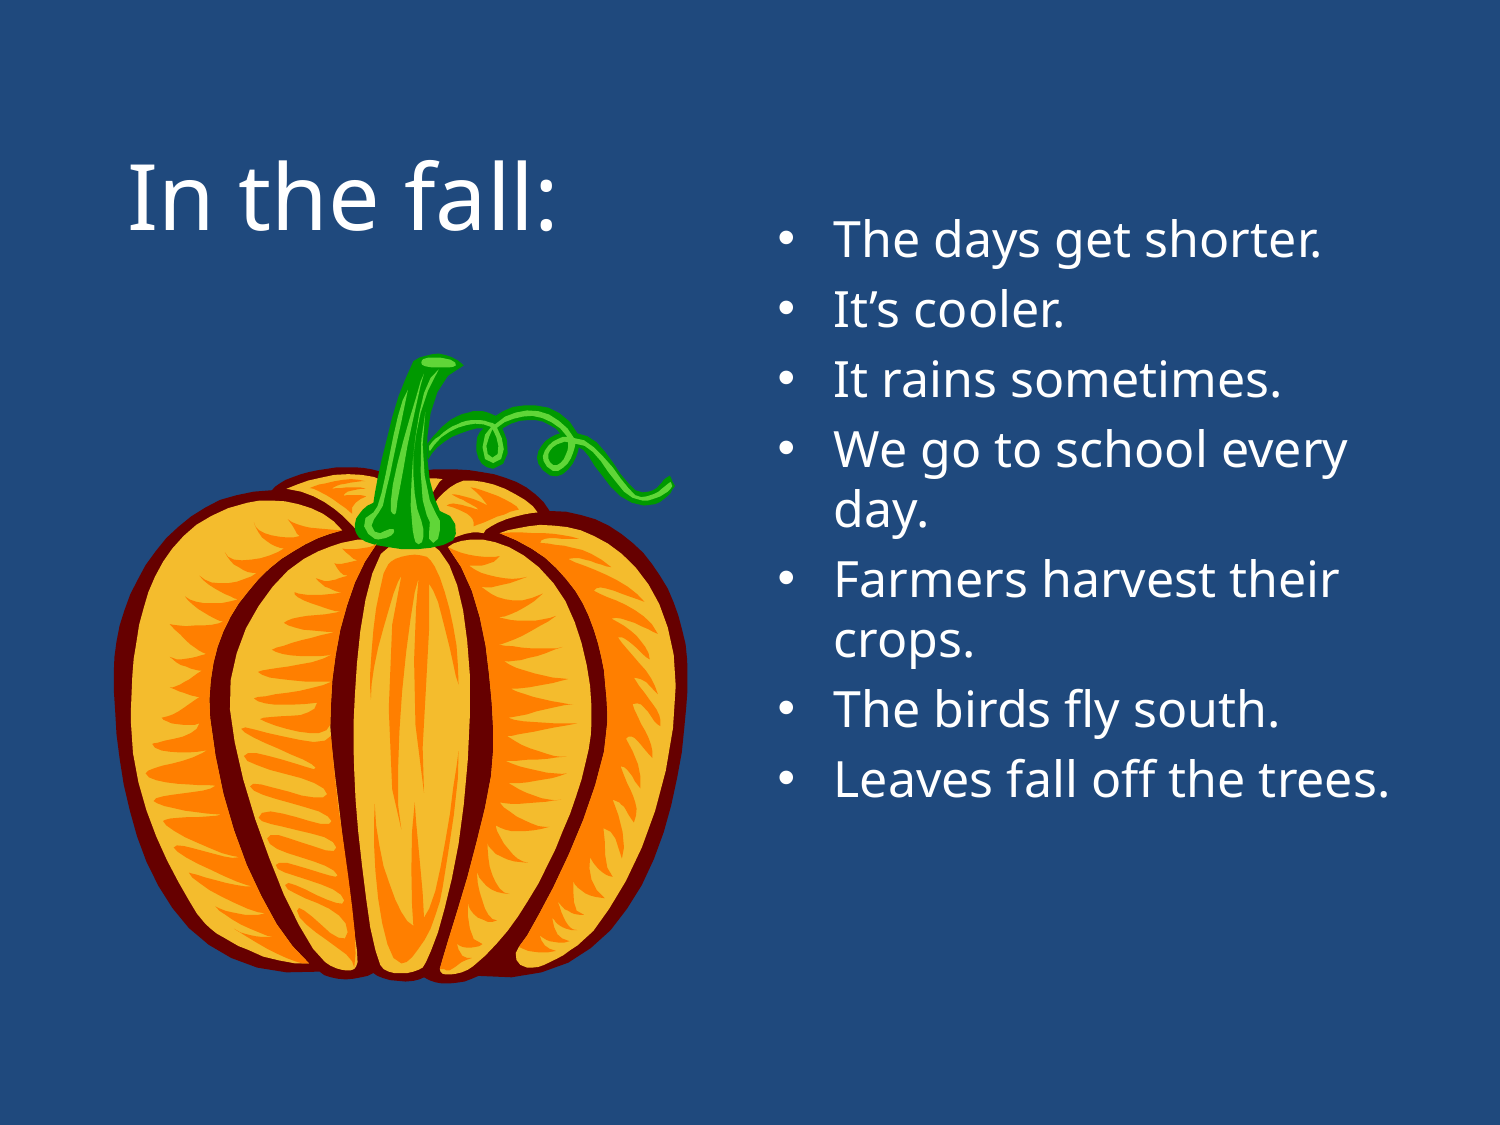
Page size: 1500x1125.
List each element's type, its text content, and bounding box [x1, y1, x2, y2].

list The days get shorter. It’s cooler. It rains sometimes. We go to school every day. Farmers harvest their crops. The birds fly south. Leaves fall off the trees. [762, 200, 1438, 1075]
title In the fall: [112, 99, 1388, 288]
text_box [113, 349, 688, 1001]
